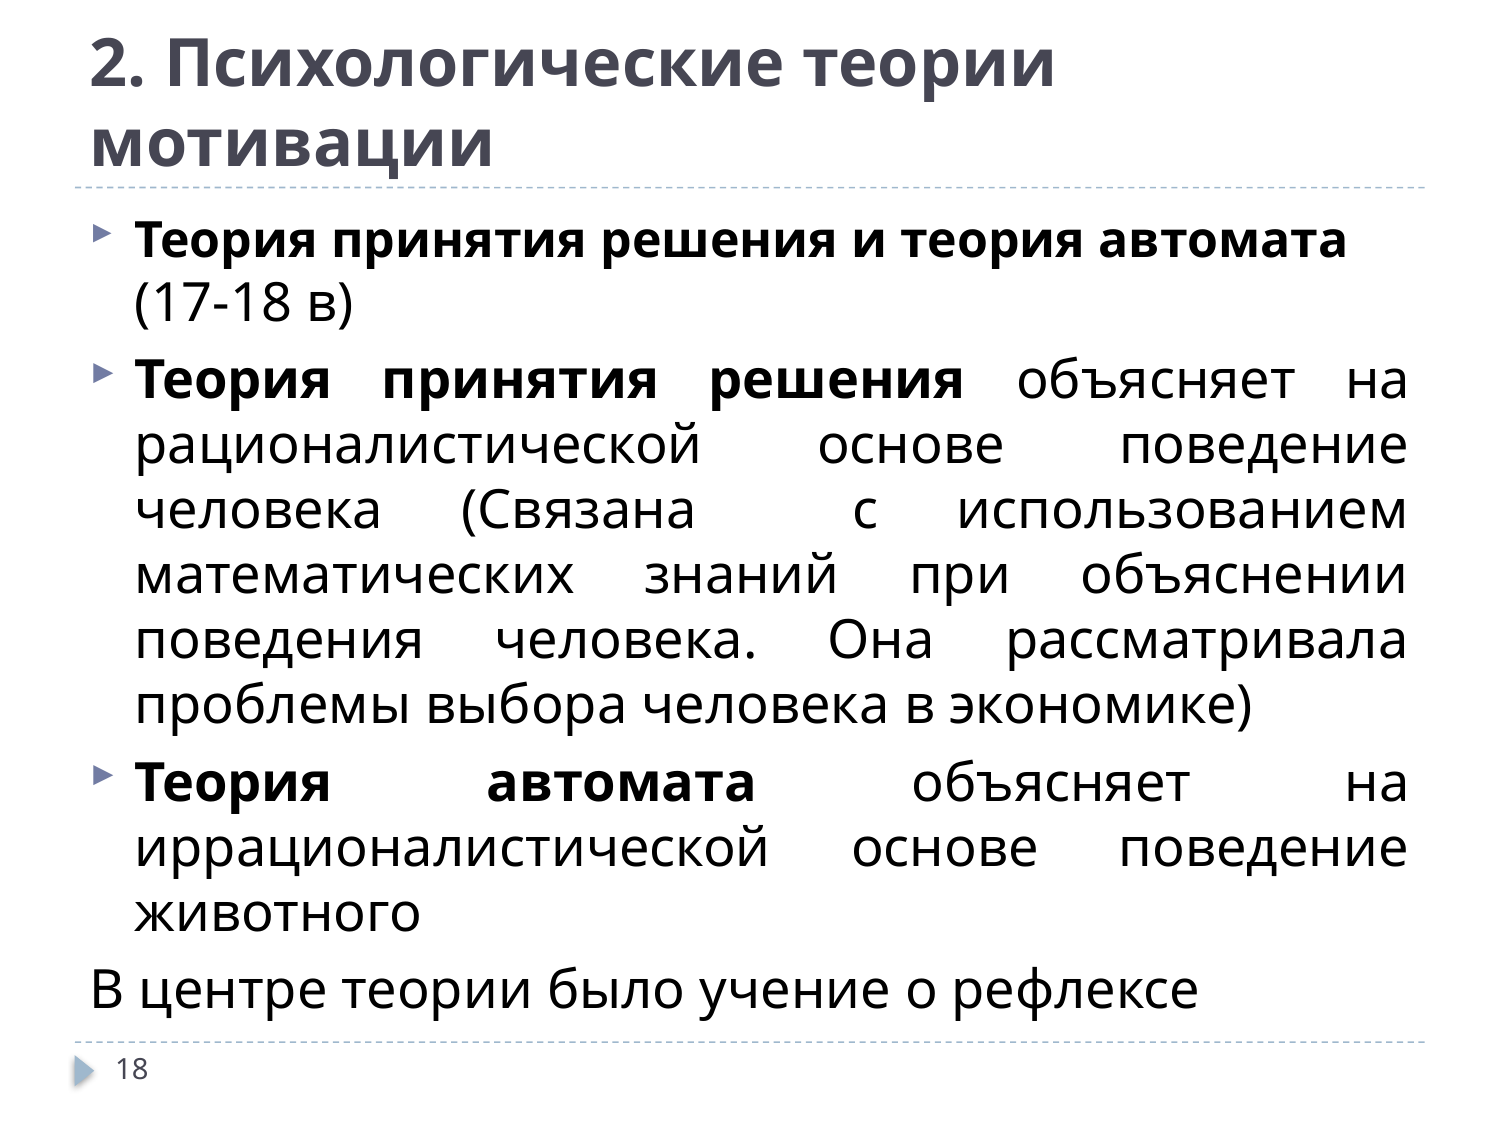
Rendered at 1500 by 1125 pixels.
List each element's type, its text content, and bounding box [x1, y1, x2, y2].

list Теория принятия решения и теория автомата (17-18 в) Теория принятия решения объясняет на рационалистической основе поведение человека (Связана с использованием математических знаний при объяснении поведения человека. Она рассматривала проблемы выбора человека в экономике) Теория автомата объясняет на иррационалистической основе поведение животного В центре теории было учение о рефлексе [75, 200, 1425, 1010]
slide_number 18 [100, 1042, 426, 1103]
title 2. Психологические теории мотивации [75, 24, 1425, 188]
